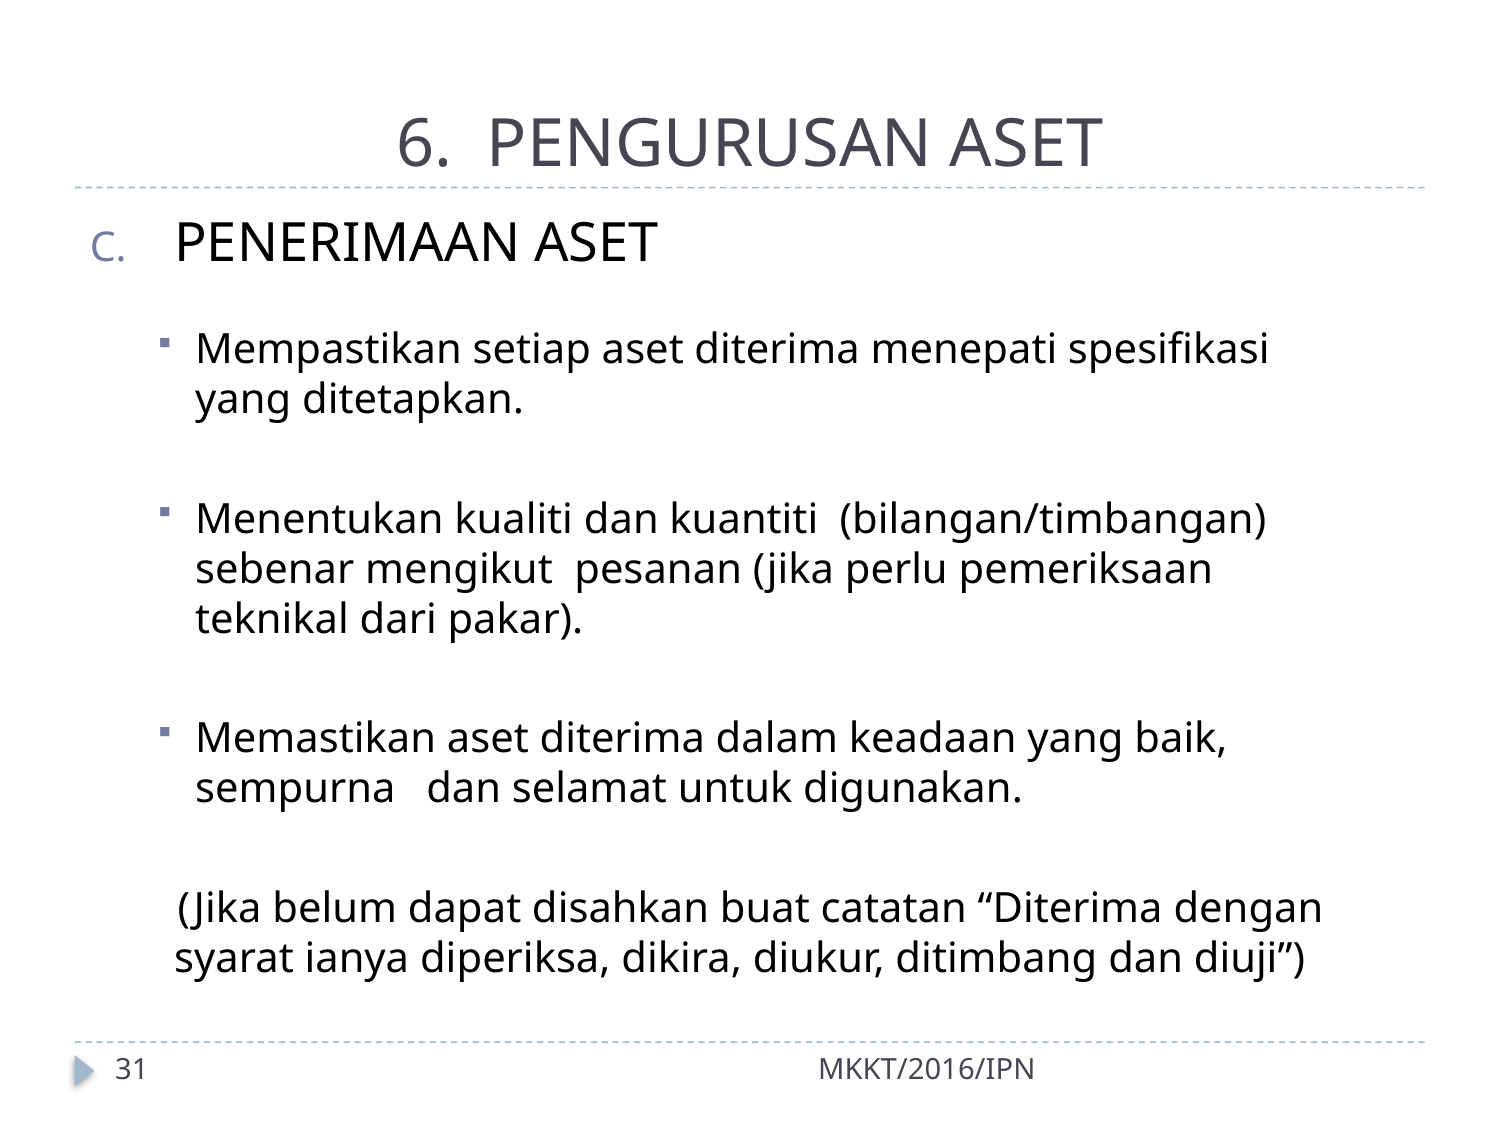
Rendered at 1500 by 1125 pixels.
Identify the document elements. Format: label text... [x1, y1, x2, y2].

list PENERIMAAN ASET [75, 200, 1425, 325]
footer MKKT/2016/IPN [475, 1042, 1051, 1103]
title 6. PENGURUSAN ASET [75, 24, 1425, 188]
text_box Mempastikan setiap aset diterima menepati spesifikasi yang ditetapkan. Menentukan kualiti dan kuantiti (bilangan/timbangan) sebenar mengikut pesanan (jika perlu pemeriksaan teknikal dari pakar). Memastikan aset diterima dalam keadaan yang baik, sempurna dan selamat untuk digunakan. (Jika belum dapat disahkan buat catatan “Diterima dengan syarat ianya diperiksa, dikira, diukur, ditimbang dan diuji”) [143, 314, 1359, 1005]
slide_number 31 [100, 1042, 426, 1103]
